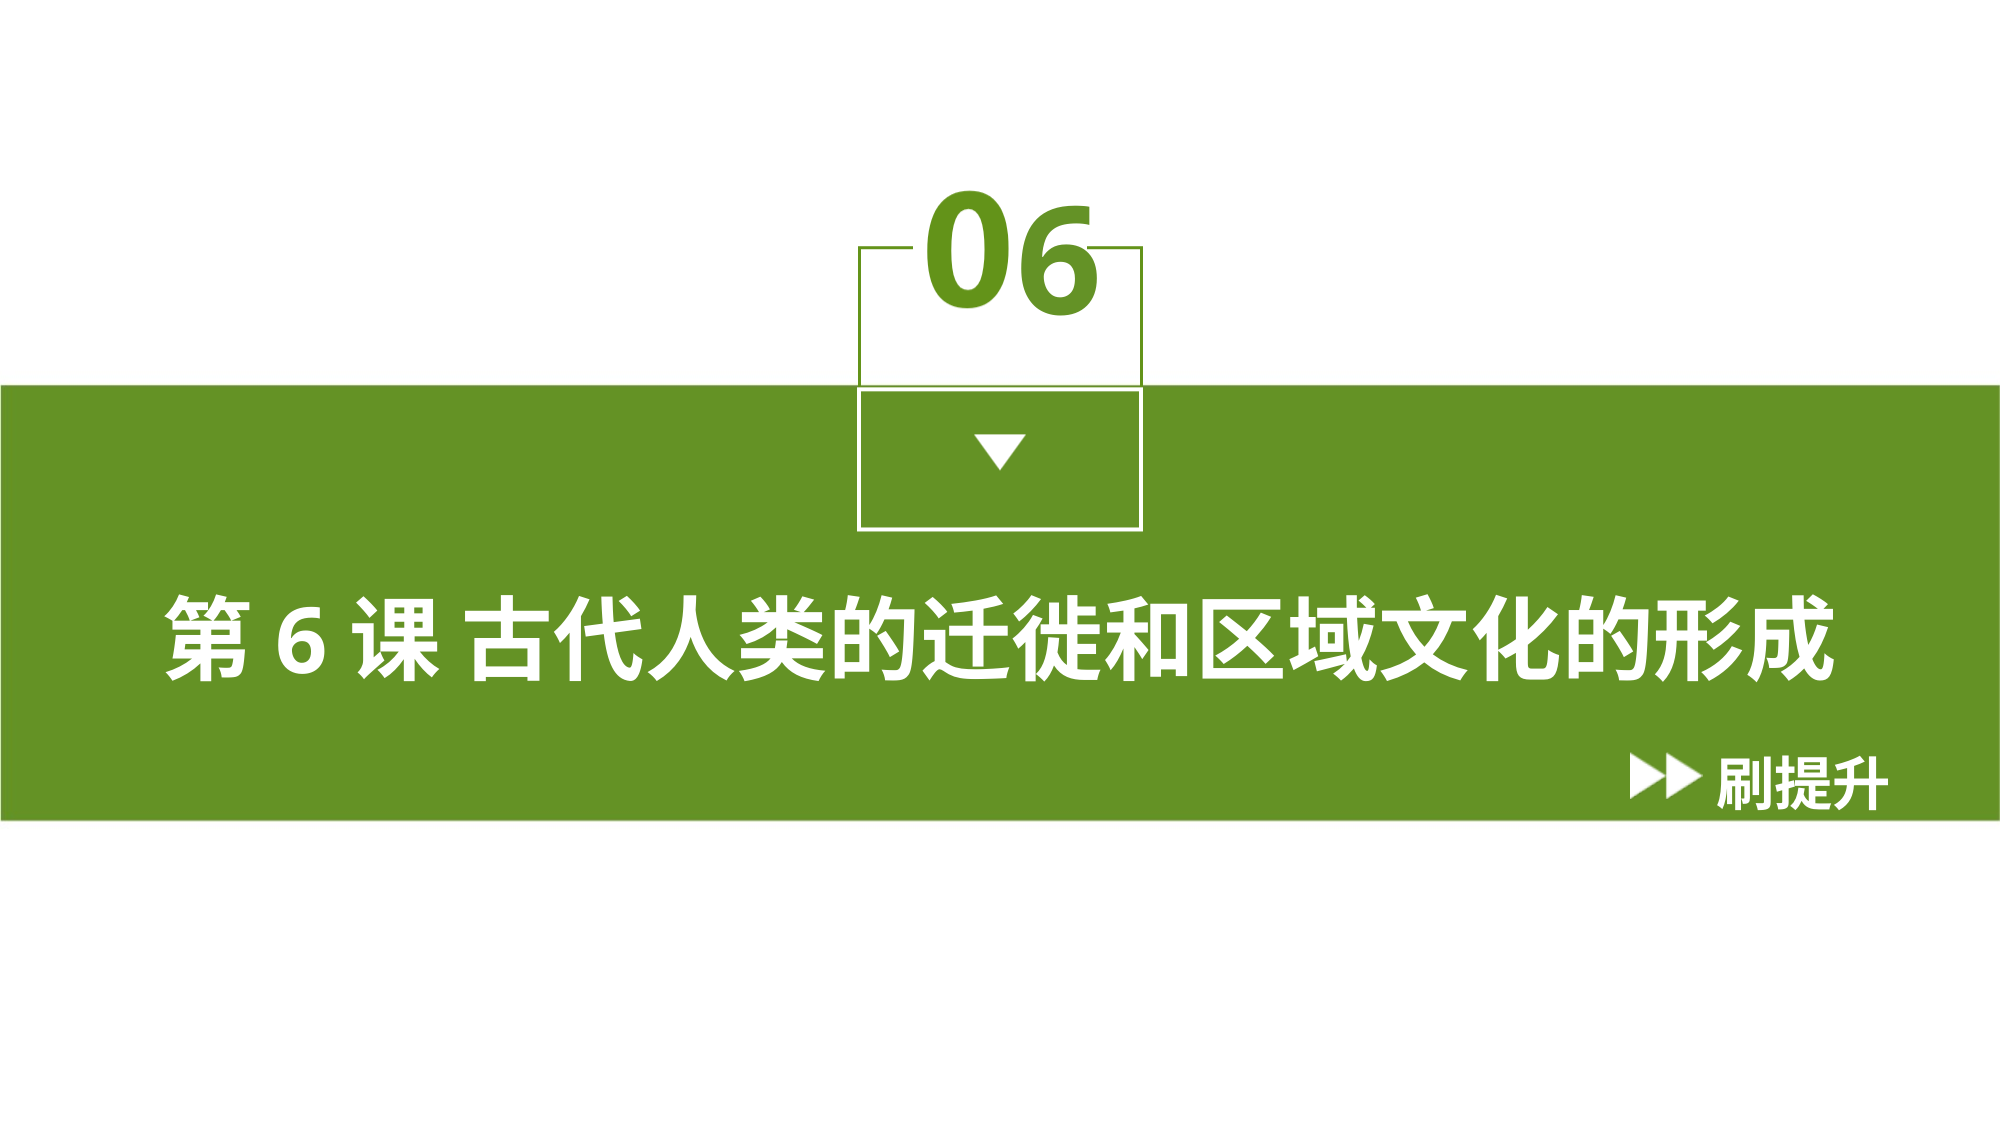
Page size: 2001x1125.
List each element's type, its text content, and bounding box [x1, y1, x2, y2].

picture [0, 699, 2000, 1125]
text_box 6 [979, 156, 1139, 353]
text_box 第6课 古代人类的迁徙和区域文化的形成 [0, 572, 2000, 699]
picture [0, 0, 2000, 572]
text_box 刷提升 [1715, 718, 1997, 812]
